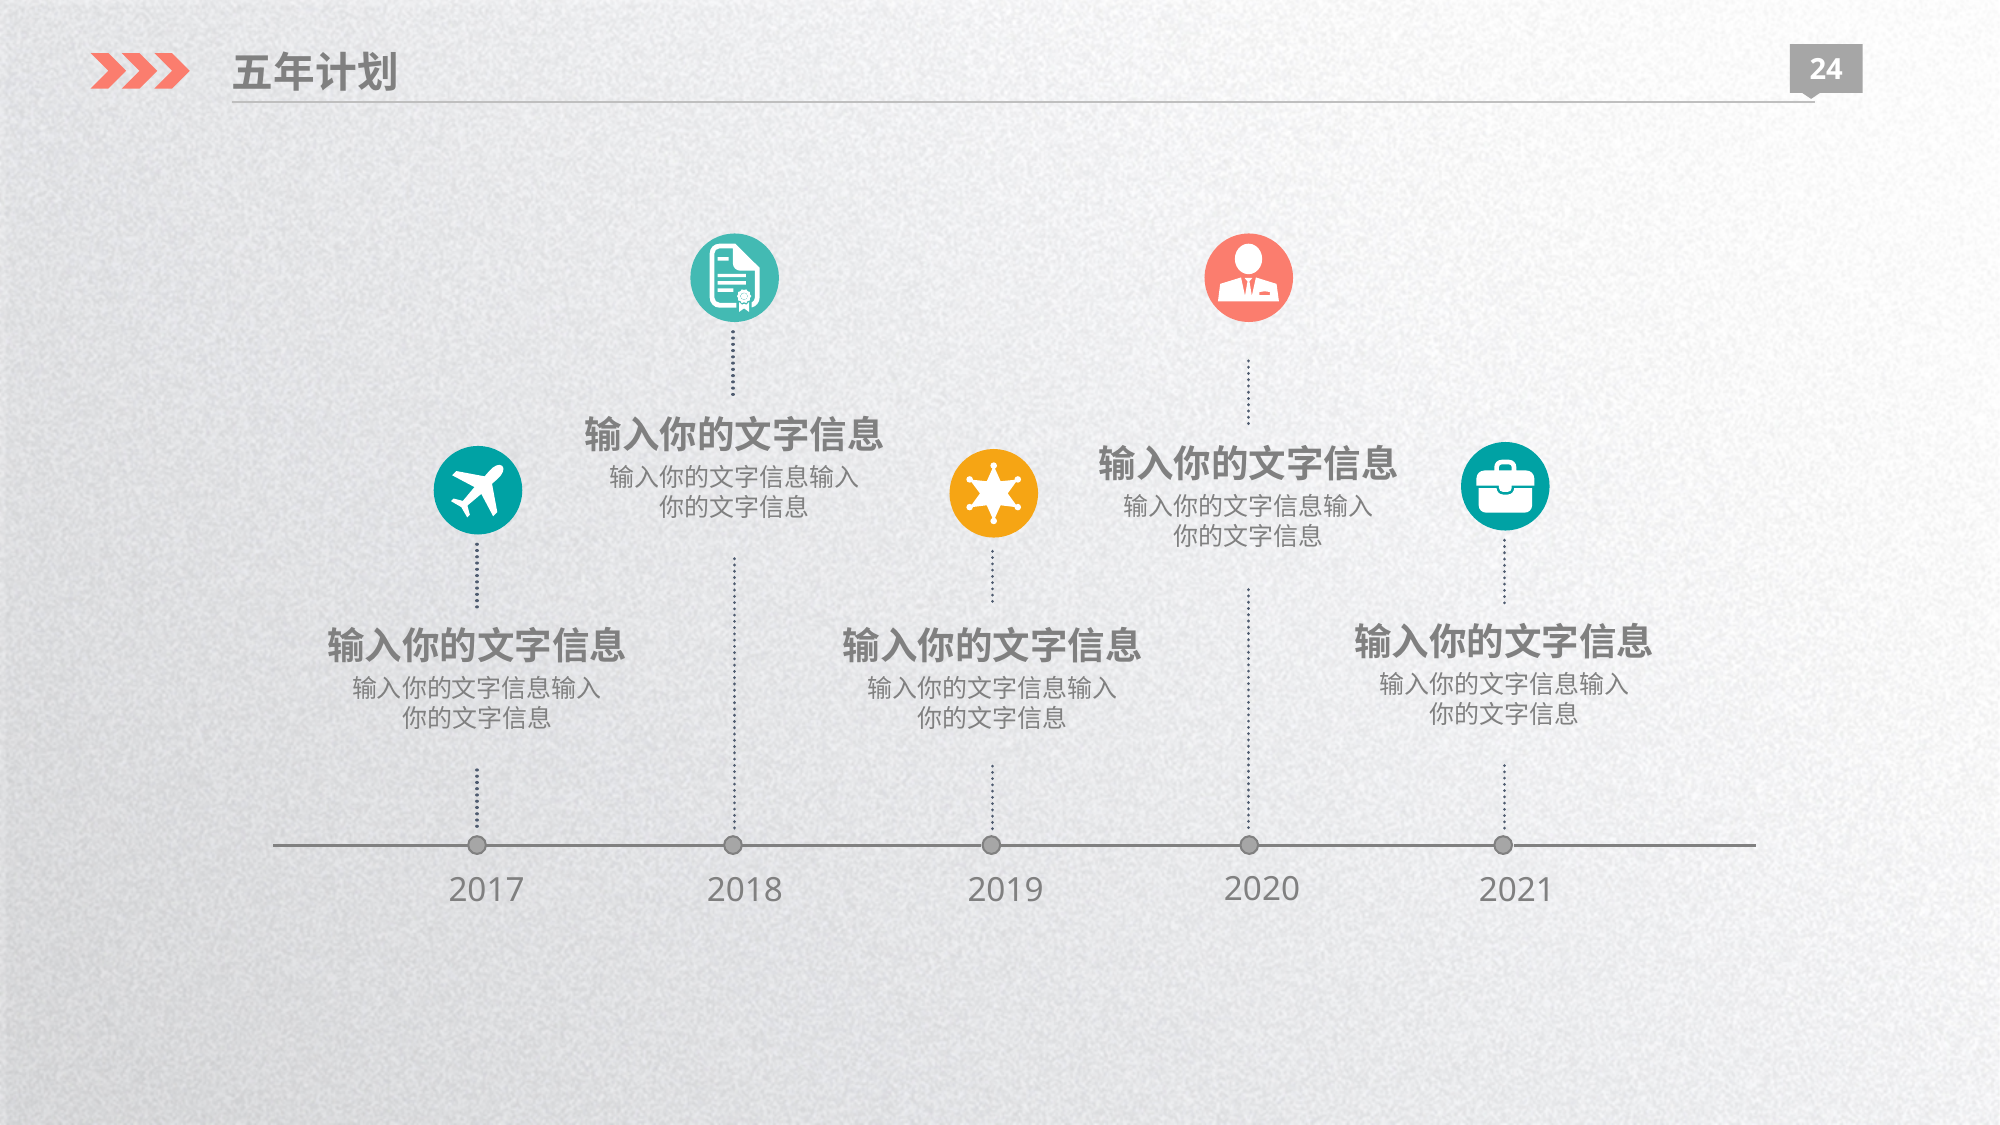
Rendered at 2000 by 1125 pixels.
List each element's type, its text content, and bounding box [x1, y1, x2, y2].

text_box 输入你的文字信息输入你的文字信息 [326, 665, 628, 740]
picture [0, 0, 2000, 1125]
text_box 输入你的文字信息 [569, 403, 900, 464]
text_box 2019 [952, 861, 1059, 916]
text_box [433, 445, 523, 535]
text_box 输入你的文字信息 [1083, 432, 1414, 493]
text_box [949, 448, 1039, 538]
text_box 输入你的文字信息 [827, 614, 1158, 674]
text_box 输入你的文字信息输入你的文字信息 [1098, 483, 1400, 558]
text_box [1240, 836, 1258, 854]
text_box 输入你的文字信息输入你的文字信息 [1353, 661, 1656, 736]
text_box [724, 836, 742, 854]
text_box [982, 836, 1000, 854]
text_box [1494, 836, 1513, 854]
text_box [1787, 42, 1865, 101]
text_box [468, 836, 486, 854]
text_box 2020 [1209, 859, 1315, 915]
text_box 24 [1789, 44, 1863, 92]
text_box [1460, 441, 1550, 531]
text_box 输入你的文字信息输入你的文字信息 [842, 664, 1144, 740]
text_box 五年计划 [220, 39, 492, 102]
text_box 输入你的文字信息 [1339, 610, 1670, 671]
text_box 输入你的文字信息输入你的文字信息 [583, 454, 886, 529]
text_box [1204, 233, 1294, 323]
text_box 2017 [433, 861, 540, 916]
text_box 输入你的文字信息 [312, 614, 642, 675]
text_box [90, 52, 191, 89]
text_box 2021 [1464, 861, 1570, 916]
text_box 2018 [692, 861, 798, 916]
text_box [690, 233, 780, 323]
